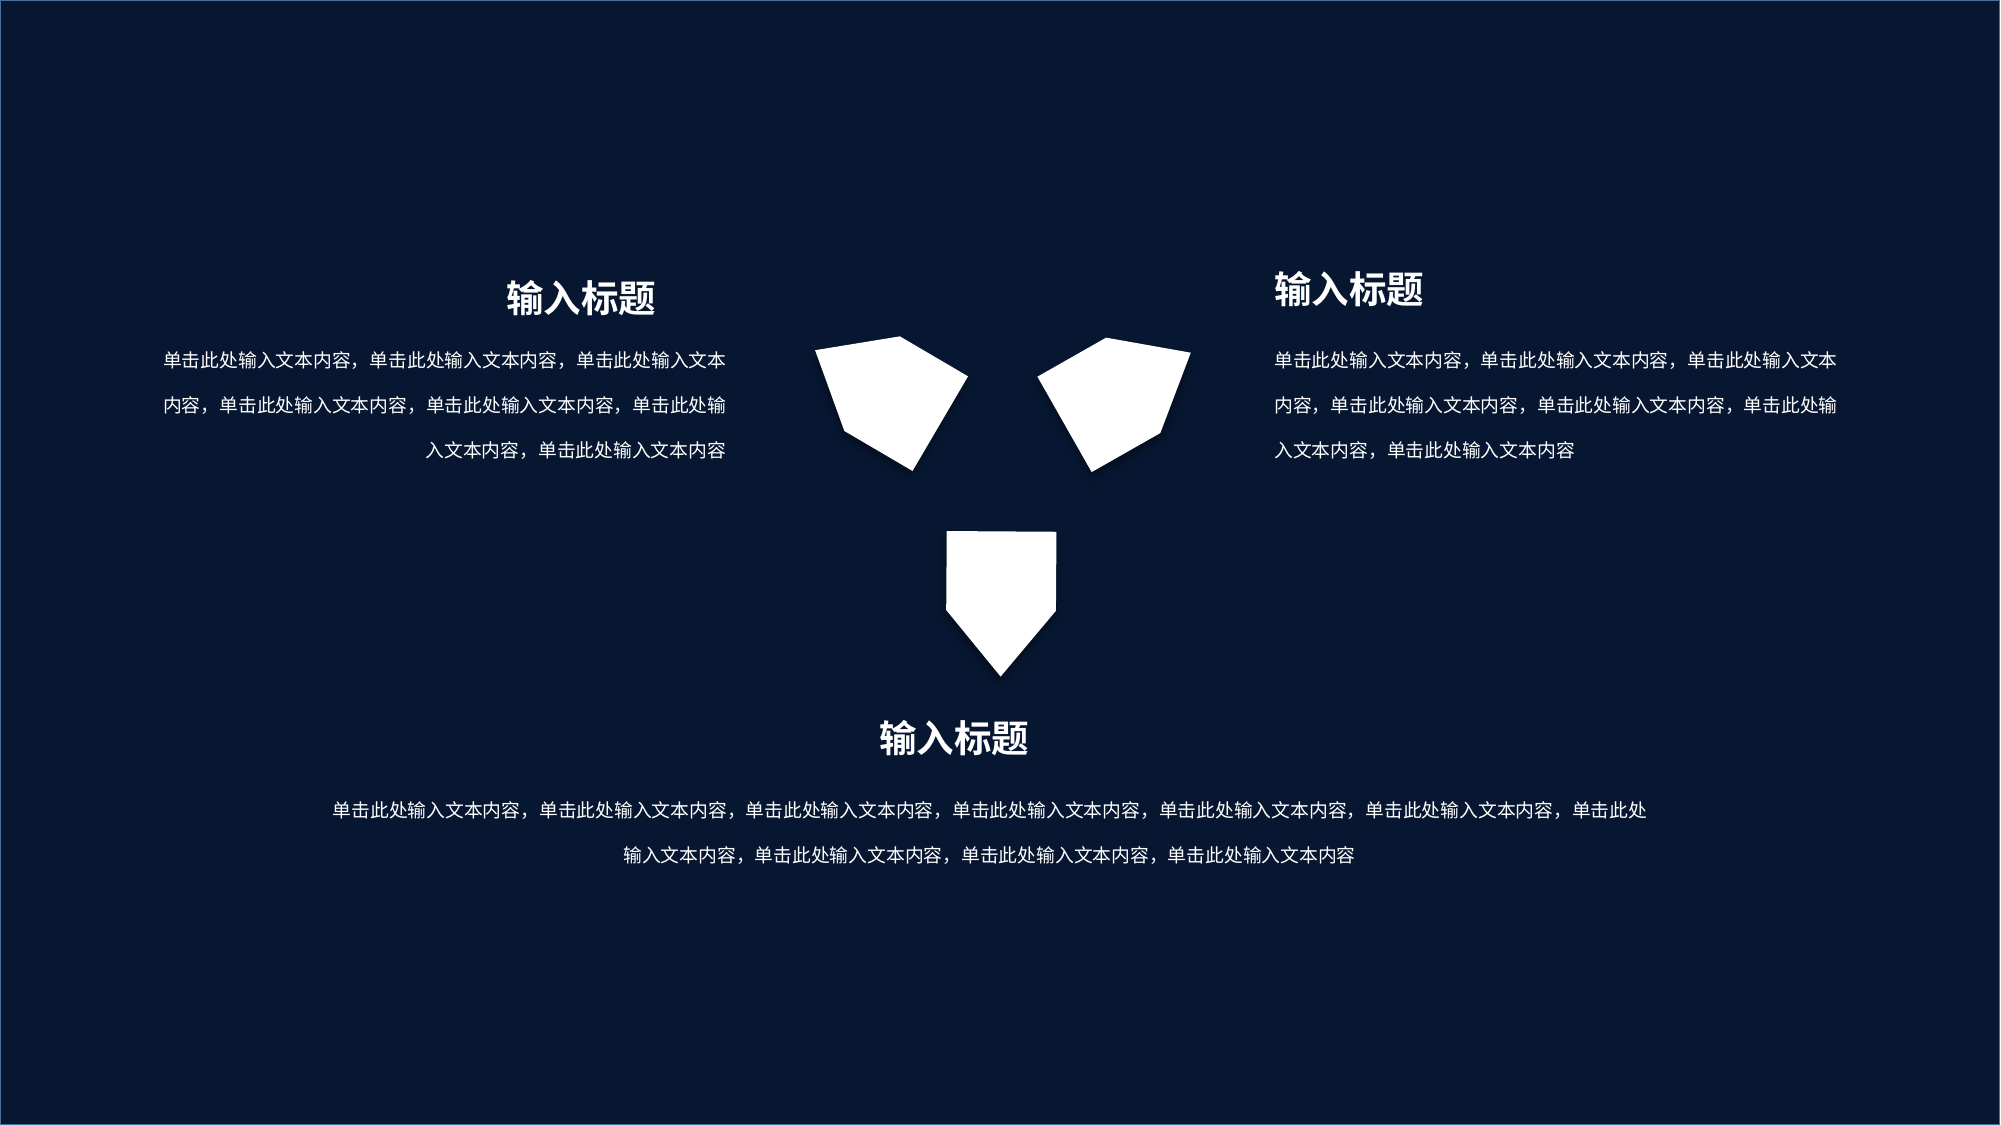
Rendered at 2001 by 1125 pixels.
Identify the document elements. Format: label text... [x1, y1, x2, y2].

text_box 输入标题 [491, 268, 741, 328]
text_box 输入标题 [864, 707, 1114, 768]
text_box [1037, 337, 1191, 473]
text_box [946, 531, 1057, 677]
text_box 单击此处输入文本内容，单击此处输入文本内容，单击此处输入文本内容，单击此处输入文本内容，单击此处输入文本内容，单击此处输入文本内容，单击此处输入文本内容，单击此处输入文本内容，单击此处输入文本内容，单击此处输入文本内容 [314, 768, 1664, 874]
text_box 单击此处输入文本内容，单击此处输入文本内容，单击此处输入文本内容，单击此处输入文本内容，单击此处输入文本内容，单击此处输入文本内容，单击此处输入文本内容 [1259, 319, 1860, 469]
text_box 单击此处输入文本内容，单击此处输入文本内容，单击此处输入文本内容，单击此处输入文本内容，单击此处输入文本内容，单击此处输入文本内容，单击此处输入文本内容 [140, 319, 741, 469]
text_box [0, 0, 2000, 1125]
text_box 输入标题 [1259, 258, 1509, 319]
text_box [815, 336, 969, 471]
